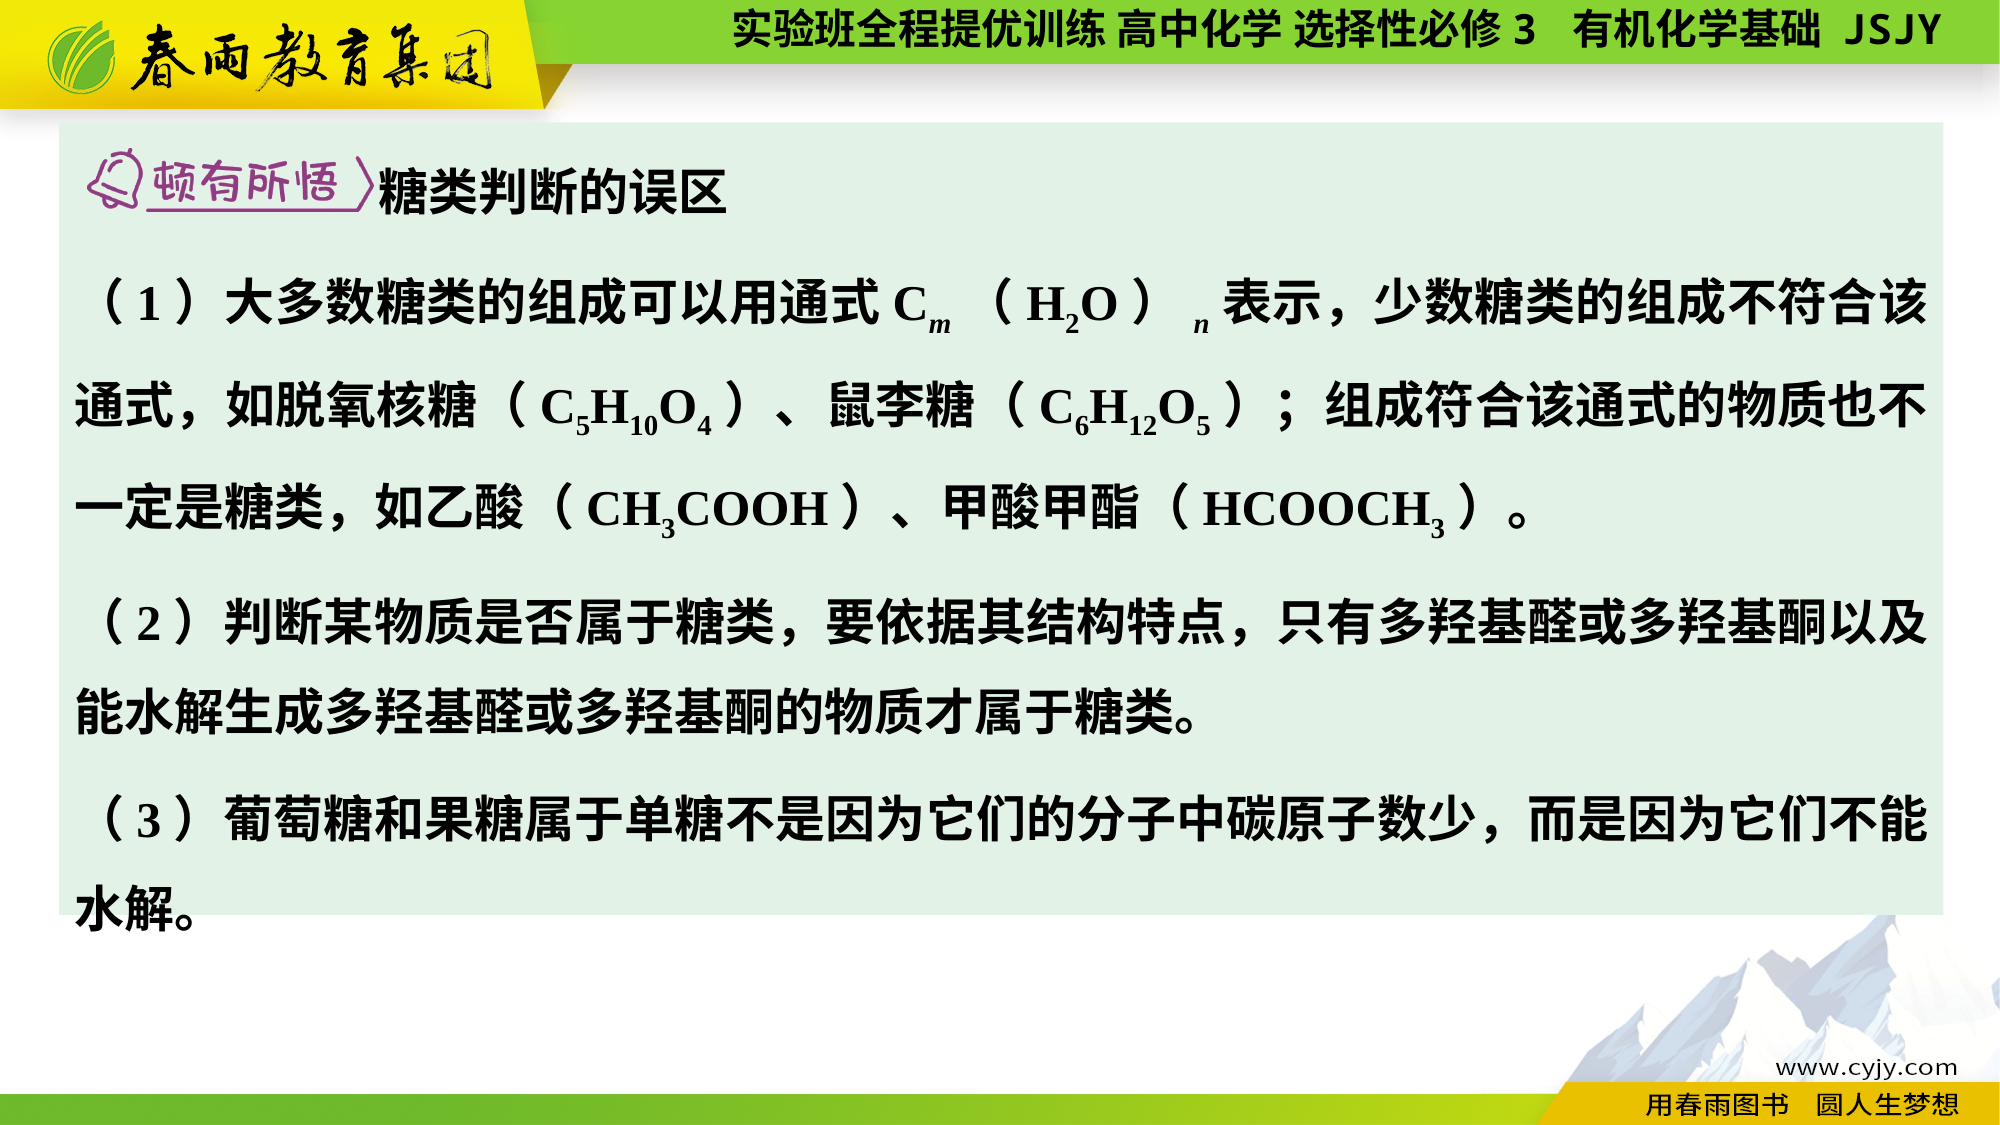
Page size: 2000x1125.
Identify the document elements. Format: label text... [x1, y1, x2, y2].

list 糖类判断的误区 （1）大多数糖类的组成可以用通式Cm（H2O）n表示，少数糖类的组成不符合该通式，如脱氧核糖（C5H10O4）、鼠李糖（C6H12O5）；组成符合该通式的物质也不一定是糖类，如乙酸（CH3COOH）、甲酸甲酯（HCOOCH3）。 （2）判断某物质是否属于糖类，要依据其结构特点，只有多羟基醛或多羟基酮以及能水解生成多羟基醛或多羟基酮的物质才属于糖类。 （3）葡萄糖和果糖属于单糖不是因为它们的分子中碳原子数少，而是因为它们不能水解。 [59, 122, 1944, 915]
picture [0, 0, 2000, 1125]
